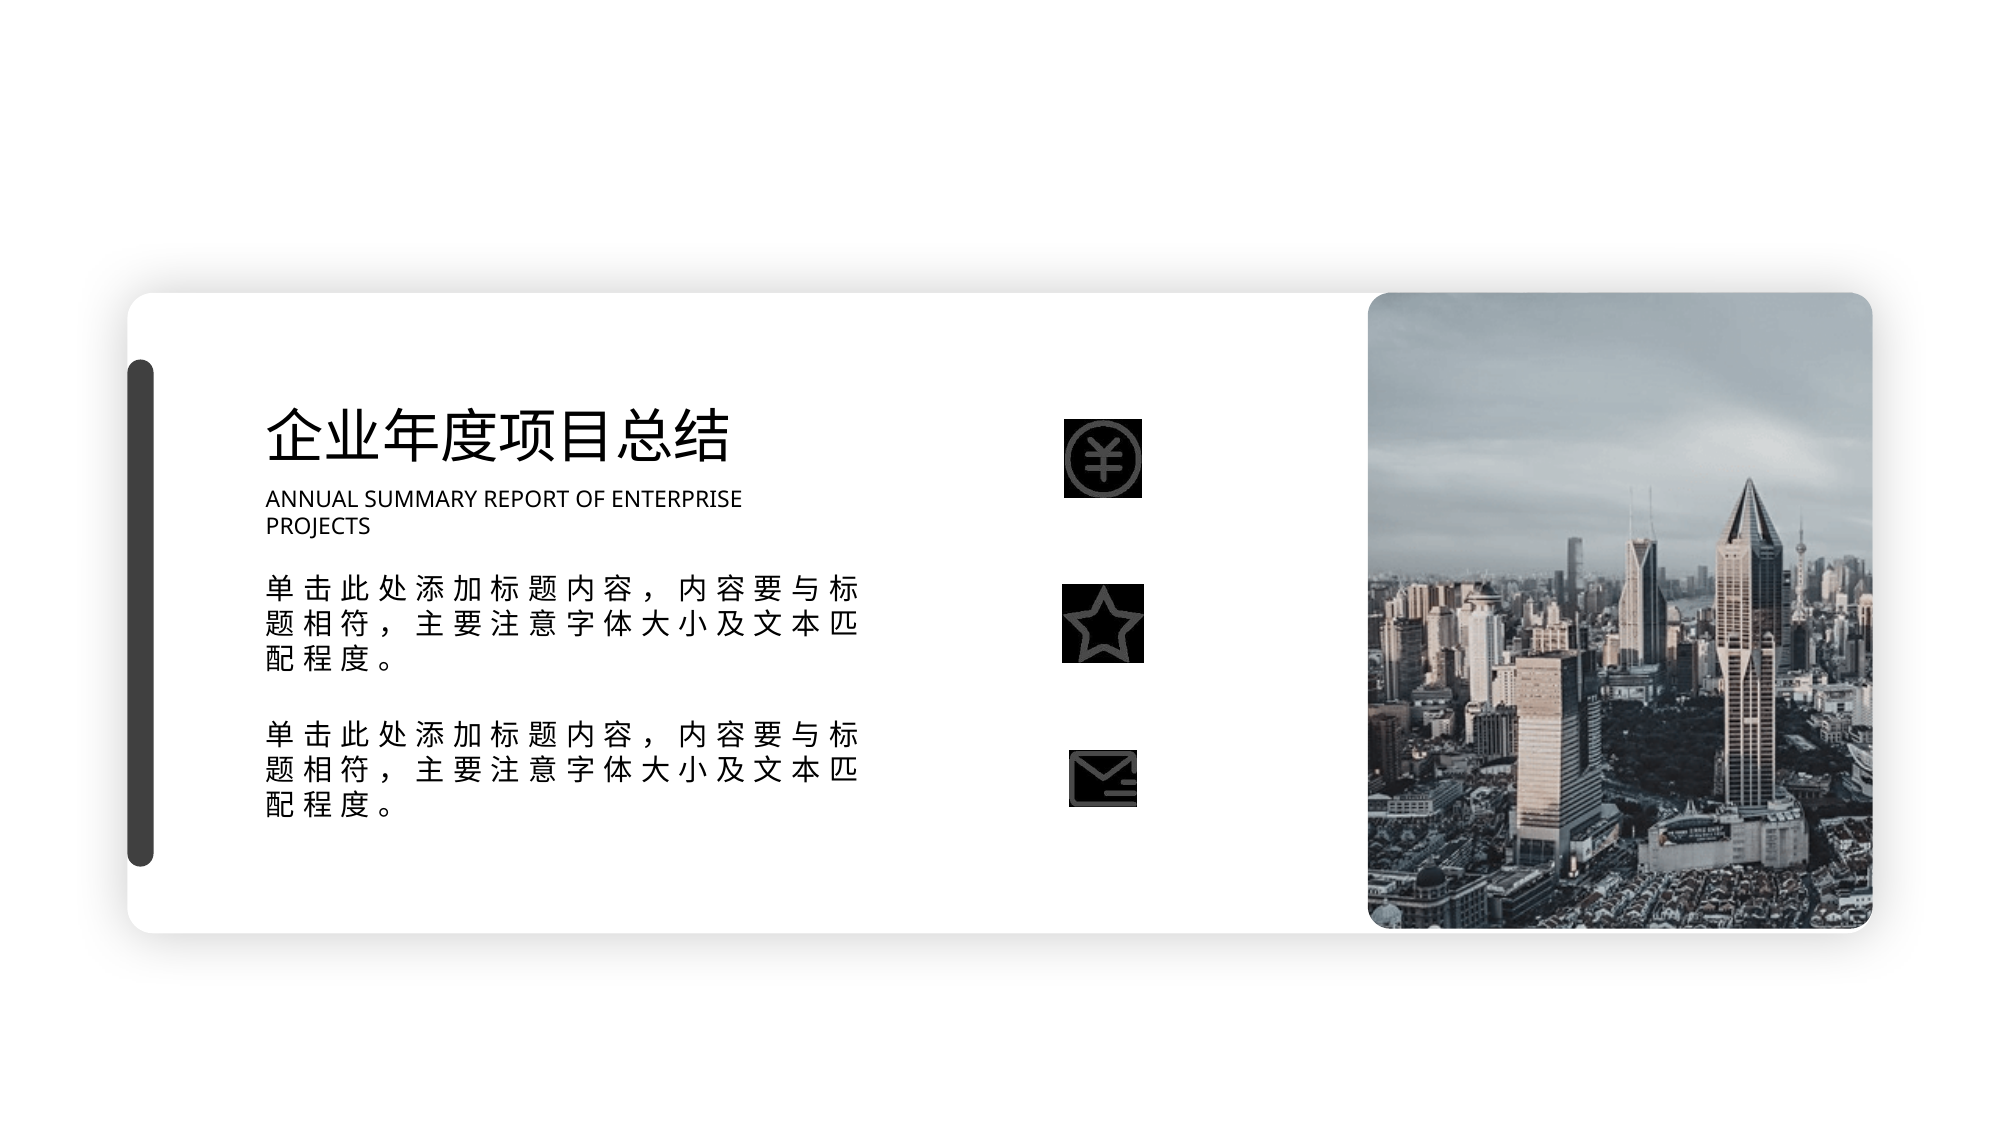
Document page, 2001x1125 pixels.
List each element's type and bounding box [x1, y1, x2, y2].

picture [1062, 584, 1144, 663]
text_box [250, 391, 805, 548]
picture [1064, 419, 1142, 498]
text_box [127, 292, 1873, 934]
picture [1069, 750, 1137, 807]
